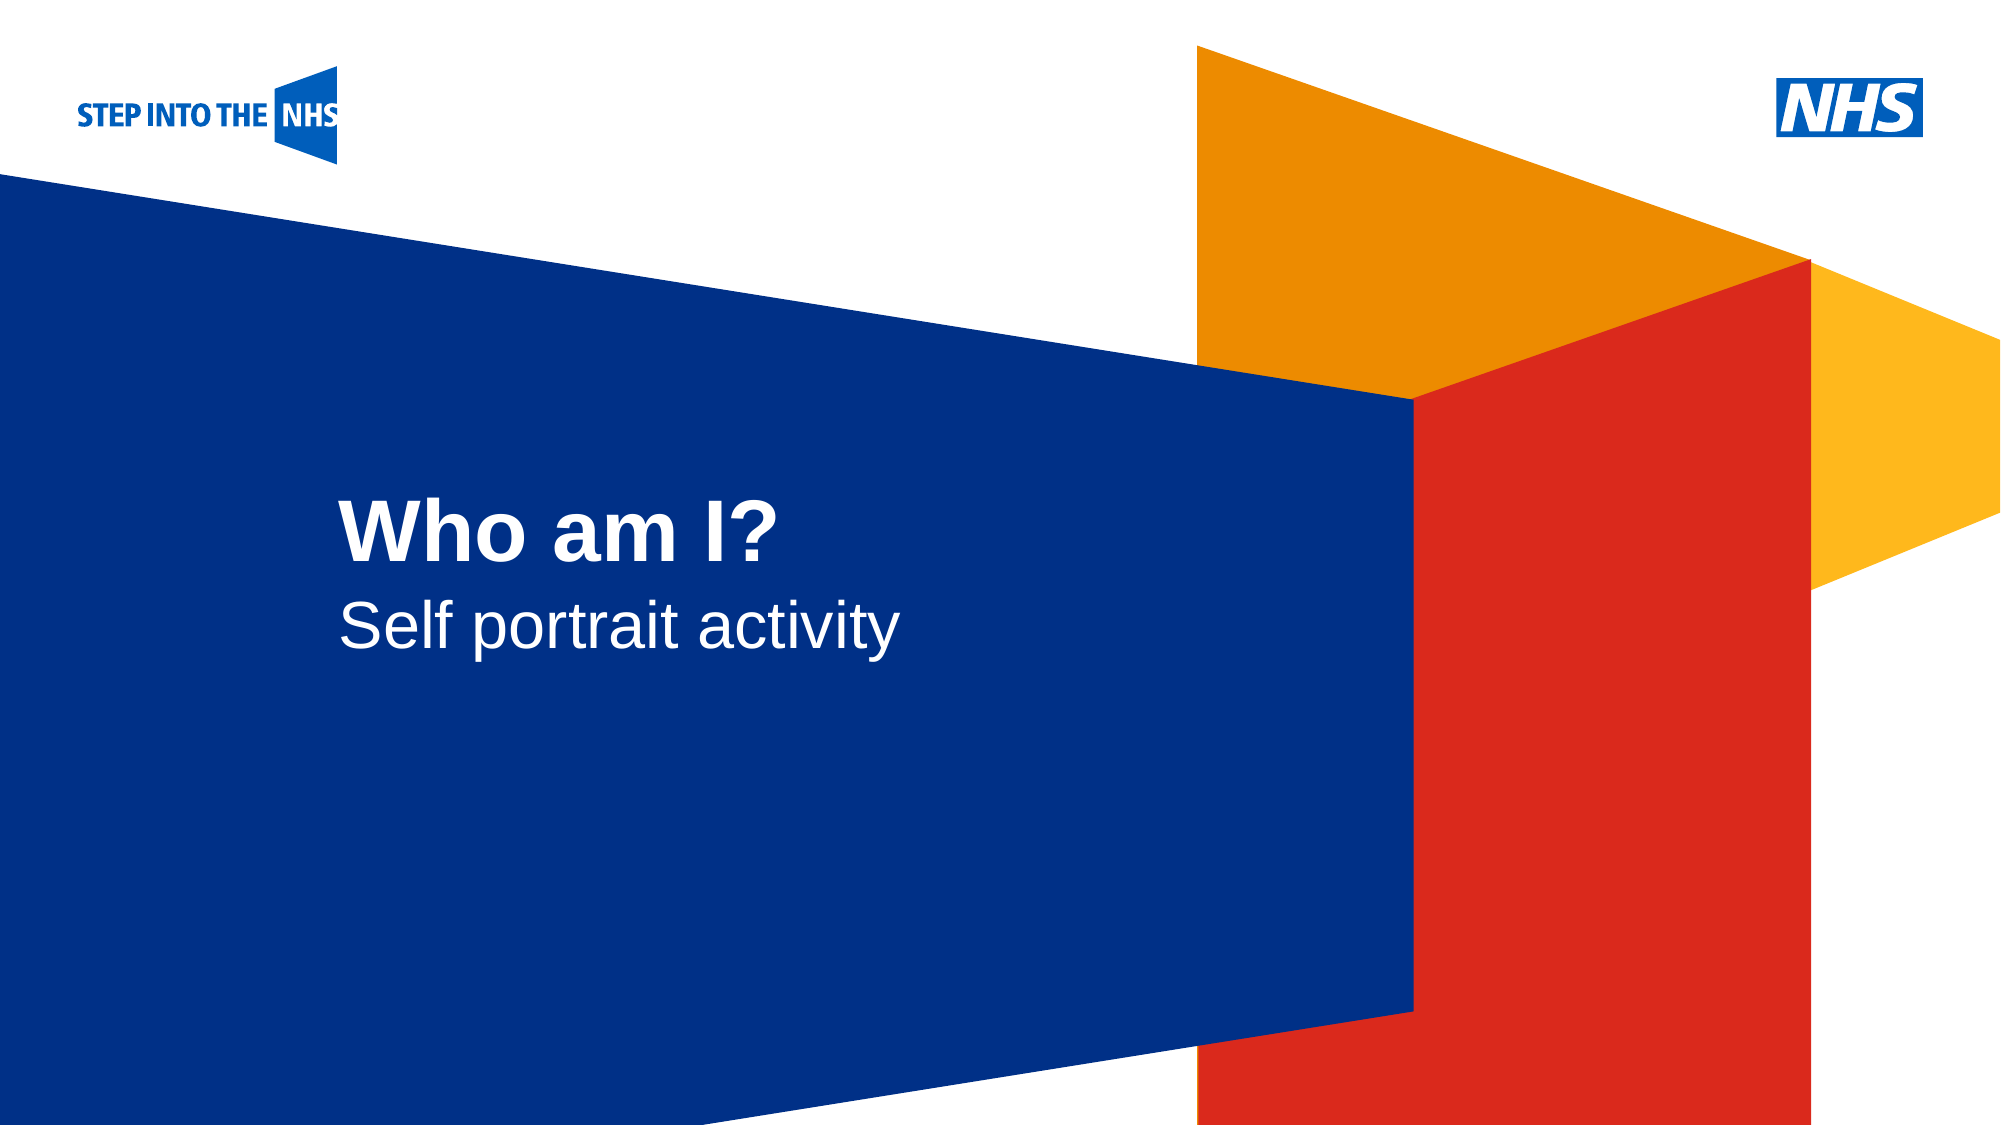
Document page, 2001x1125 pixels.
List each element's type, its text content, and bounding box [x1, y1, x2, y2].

list Who am I? Self portrait activity [338, 486, 1346, 979]
